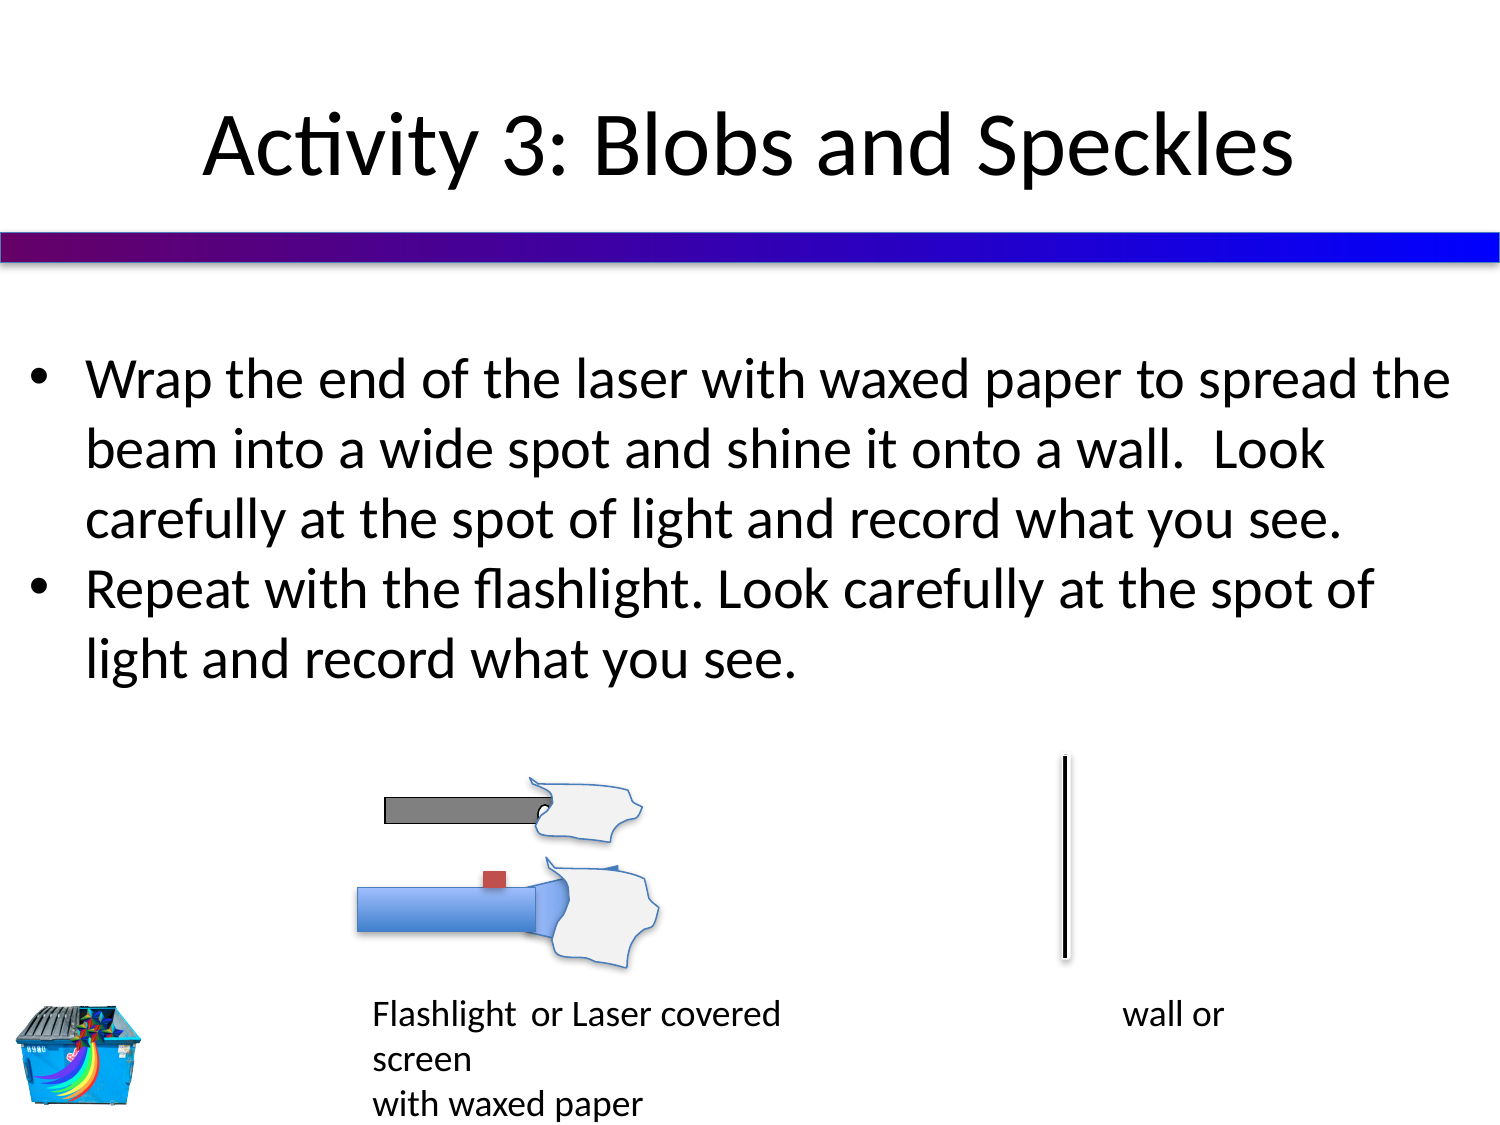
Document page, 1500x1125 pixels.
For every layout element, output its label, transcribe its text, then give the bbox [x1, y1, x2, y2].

text_box Wrap the end of the laser with waxed paper to spread the beam into a wide spot and shine it onto a wall. Look carefully at the spot of light and record what you see. Repeat with the flashlight. Look carefully at the spot of light and record what you see. [14, 332, 1500, 698]
text_box [528, 776, 644, 844]
text_box [594, 870, 660, 969]
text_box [384, 797, 603, 826]
text_box Flashlight or Laser covered wall or screen with waxed paper [357, 981, 1271, 1125]
text_box [1061, 752, 1071, 960]
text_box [357, 865, 618, 954]
text_box [545, 856, 553, 864]
title Activity 3: Blobs and Speckles [75, 45, 1425, 233]
picture [14, 1004, 143, 1107]
